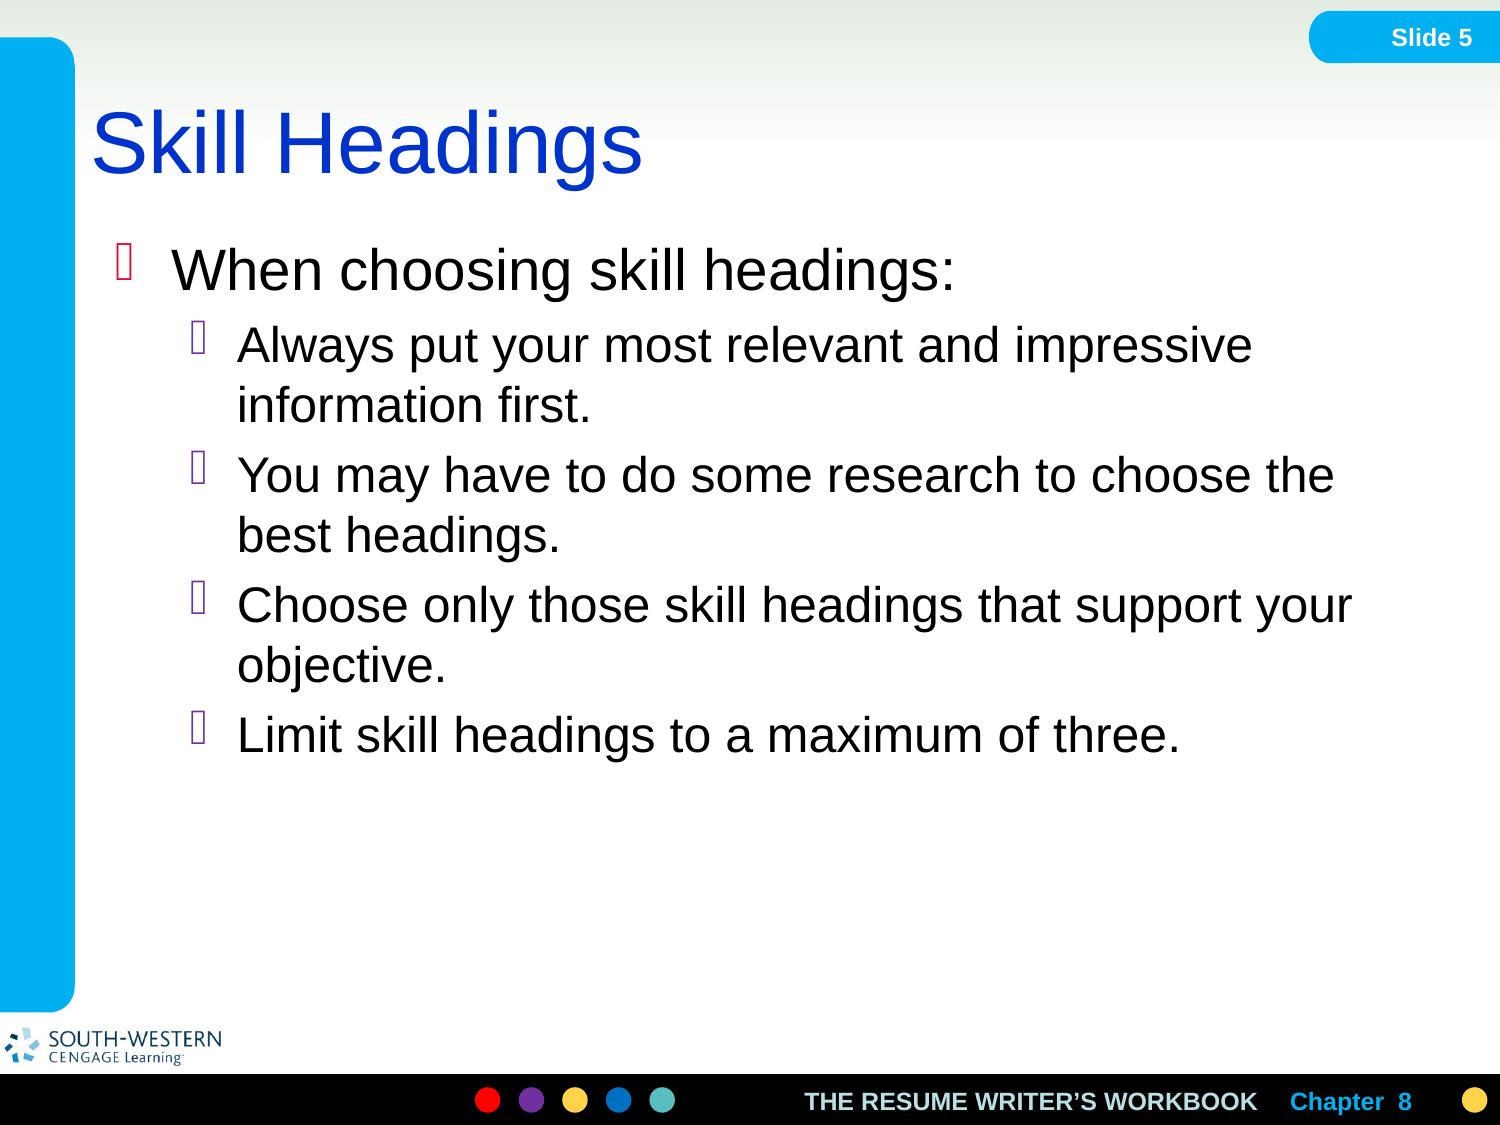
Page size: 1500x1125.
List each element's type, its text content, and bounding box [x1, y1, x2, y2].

footer Chapter 8 [1274, 1075, 1476, 1125]
slide_number Slide 5 [1312, 13, 1488, 93]
picture [0, 1022, 225, 1073]
list When choosing skill headings: Always put your most relevant and impressive information first. You may have to do some research to choose the best headings. Choose only those skill headings that support your objective. Limit skill headings to a maximum of three. [99, 224, 1451, 968]
title Skill Headings [74, 44, 1426, 233]
